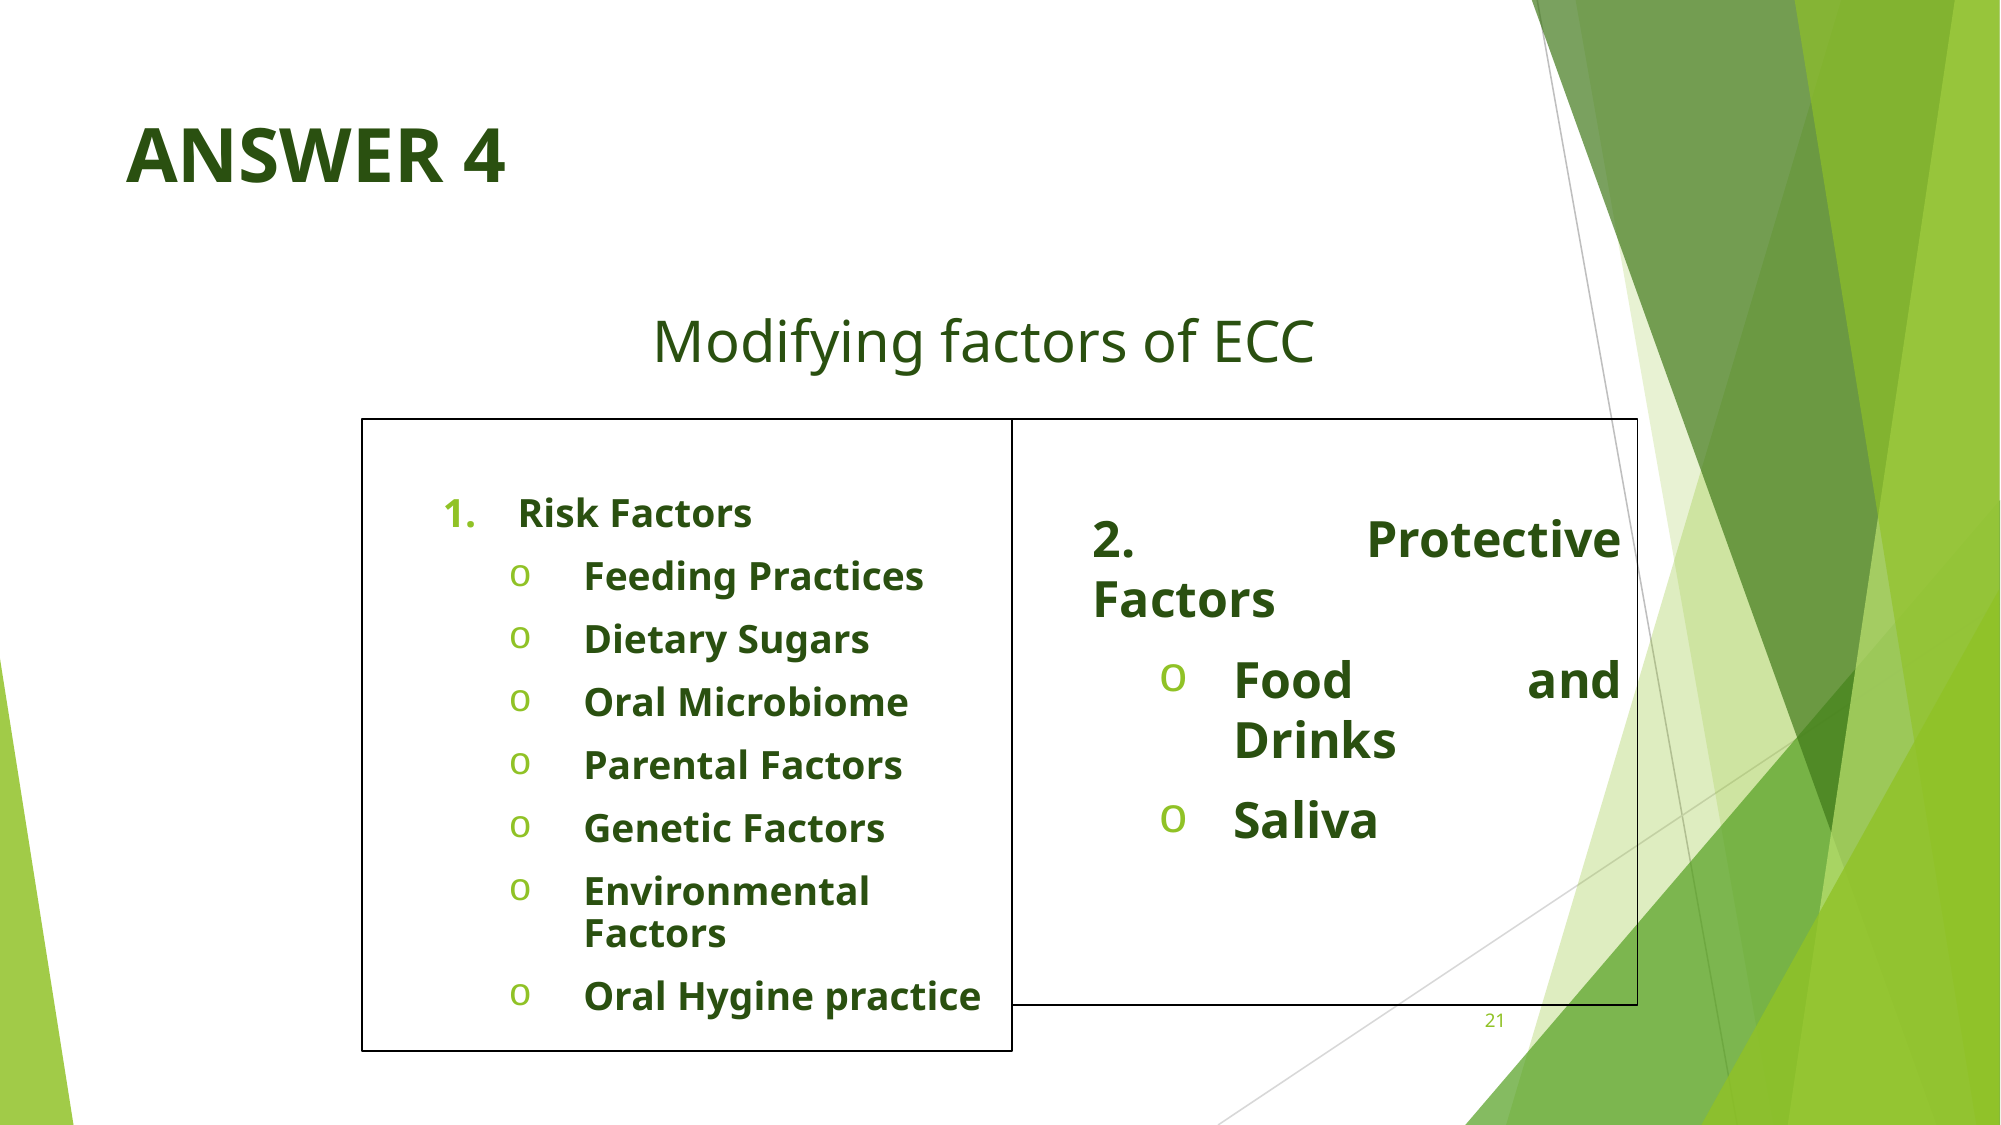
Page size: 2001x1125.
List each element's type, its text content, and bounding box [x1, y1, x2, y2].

list 2. Protective Factors Food and Drinks Saliva [1011, 418, 1638, 1005]
title ANSWER 4 [111, 99, 1522, 317]
slide_number 21 [1409, 991, 1522, 1051]
list Modifying factors of ECC [637, 296, 1500, 382]
list Risk Factors Feeding Practices Dietary Sugars Oral Microbiome Parental Factors Genetic Factors Environmental Factors Oral Hygine practice [362, 418, 1012, 1051]
